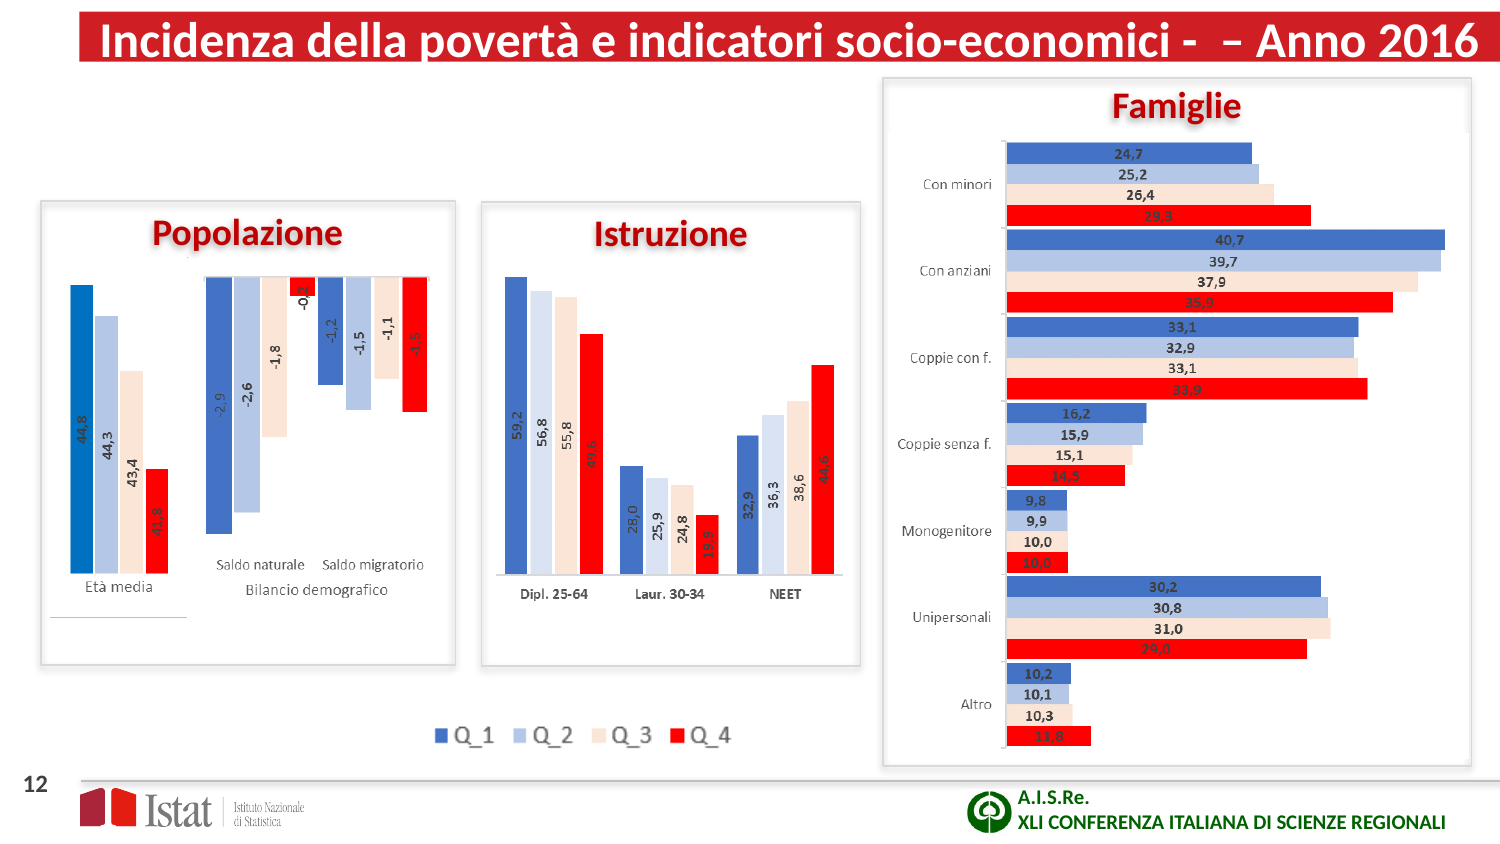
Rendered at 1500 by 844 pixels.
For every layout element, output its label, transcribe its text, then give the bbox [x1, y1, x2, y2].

slide_number 12 [5, 758, 65, 807]
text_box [477, 201, 861, 667]
picture [426, 714, 738, 753]
picture [80, 788, 304, 827]
title Incidenza della povertà e indicatori socio-economici - – Anno 2016 [84, 0, 1500, 71]
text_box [40, 200, 456, 666]
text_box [882, 77, 1472, 767]
picture [966, 789, 1013, 835]
